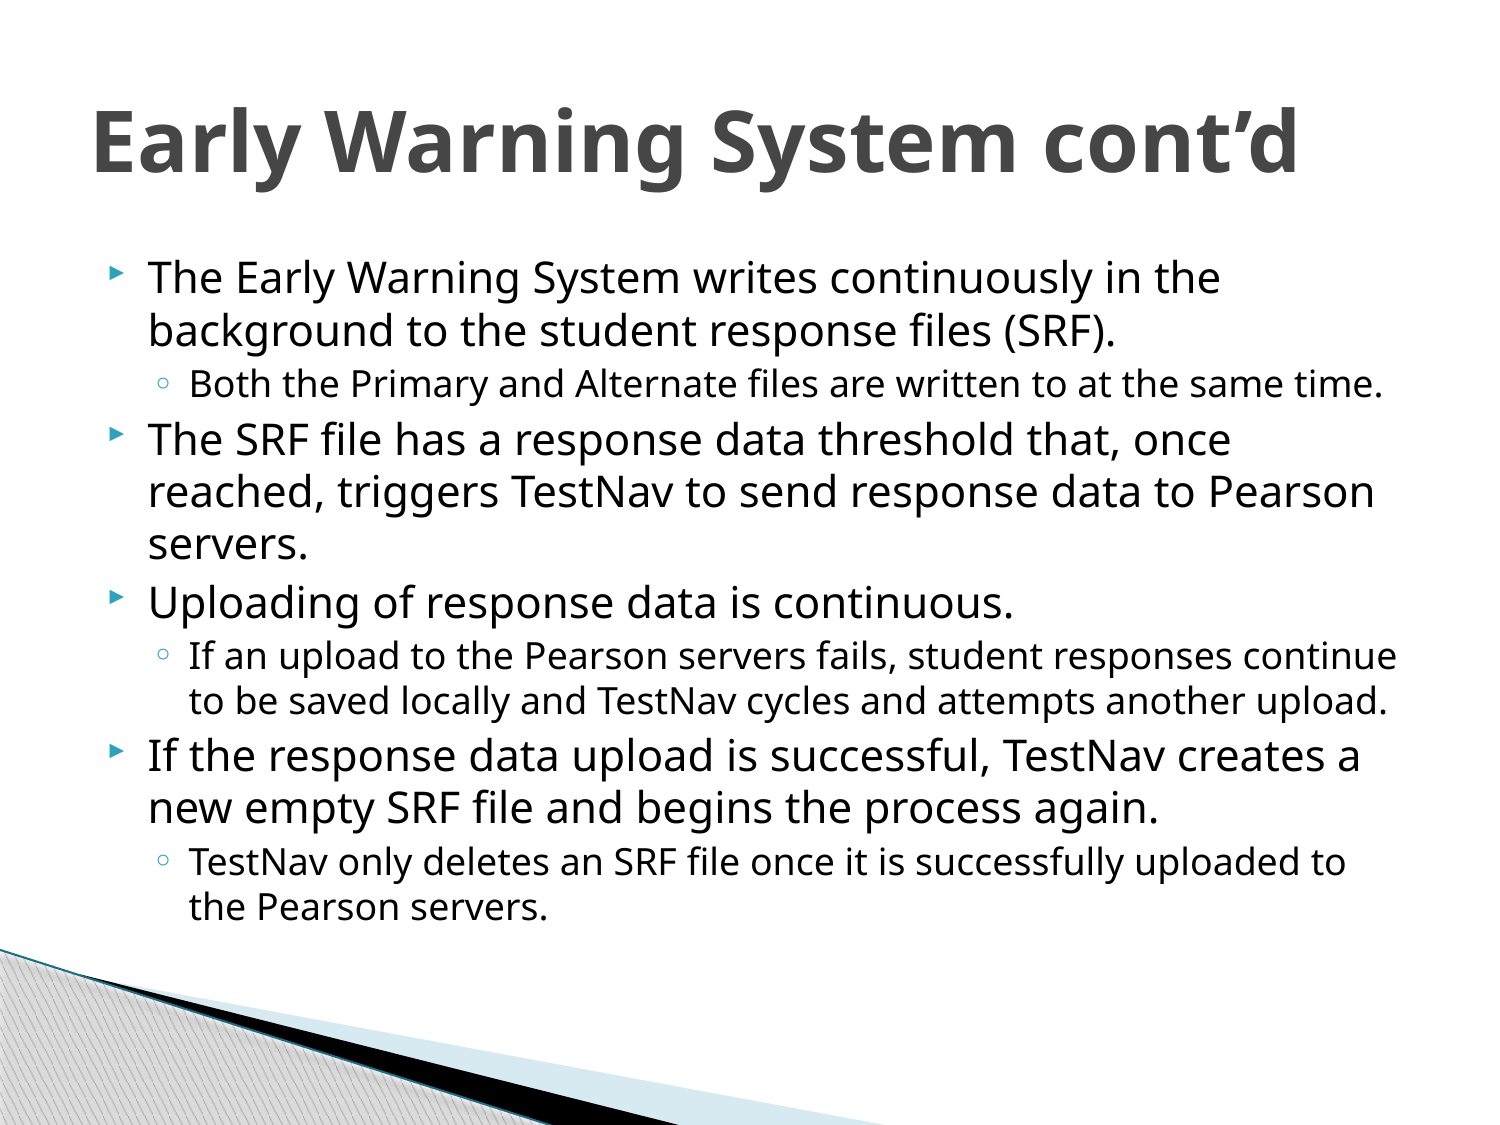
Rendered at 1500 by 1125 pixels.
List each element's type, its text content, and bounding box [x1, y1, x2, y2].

title Early Warning System cont’d [75, 45, 1425, 233]
list The Early Warning System writes continuously in the background to the student response files (SRF). Both the Primary and Alternate files are written to at the same time. The SRF file has a response data threshold that, once reached, triggers TestNav to send response data to Pearson servers. Uploading of response data is continuous. If an upload to the Pearson servers fails, student responses continue to be saved locally and TestNav cycles and attempts another upload. If the response data upload is successful, TestNav creates a new empty SRF file and begins the process again. TestNav only deletes an SRF file once it is successfully uploaded to the Pearson servers. [75, 243, 1425, 986]
